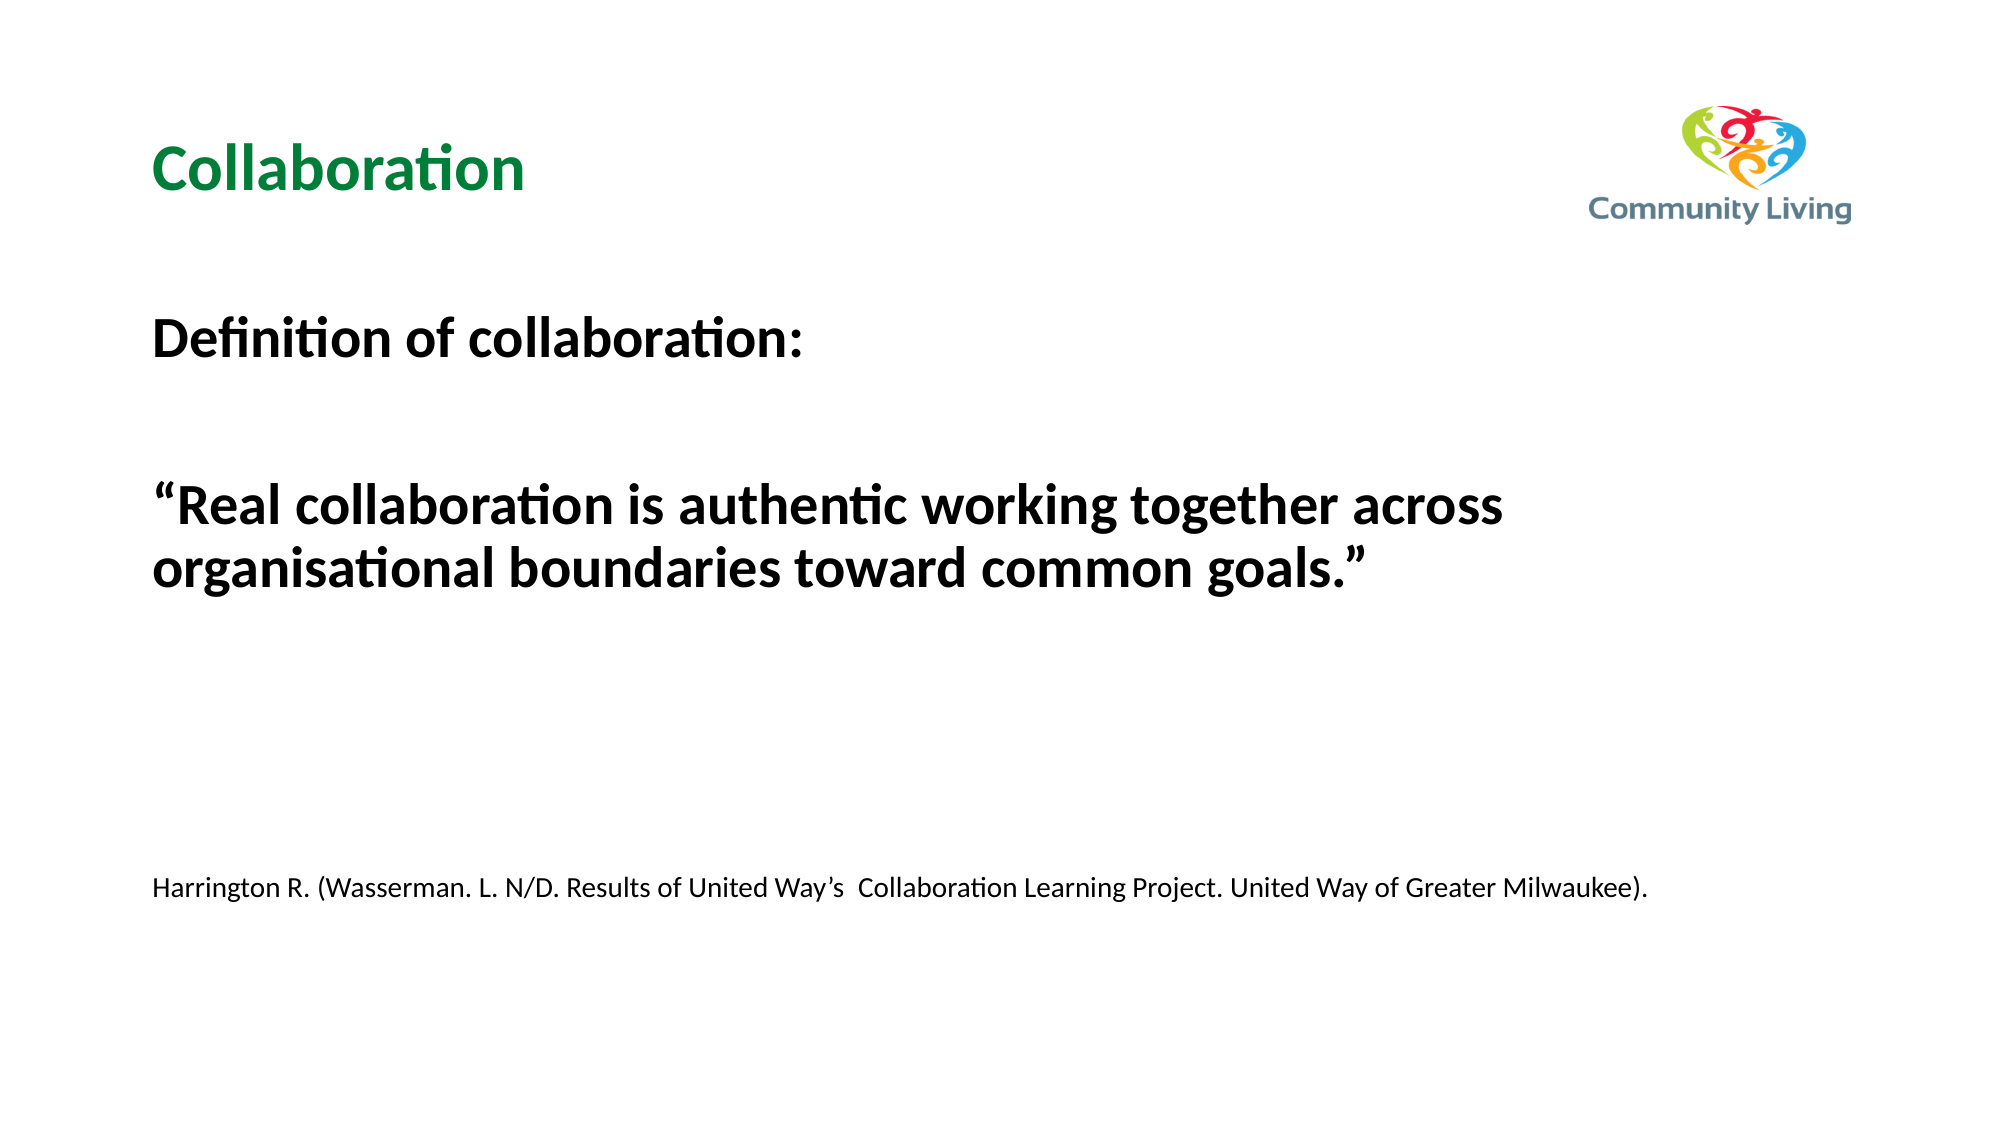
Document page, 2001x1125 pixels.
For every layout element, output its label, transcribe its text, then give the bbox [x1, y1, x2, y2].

picture [1589, 106, 1851, 225]
list Definition of collaboration: “Real collaboration is authentic working together across organisational boundaries toward common goals.” Harrington R. (Wasserman. L. N/D. Results of United Way’s Collaboration Learning Project. United Way of Greater Milwaukee). [137, 299, 1863, 1014]
title Collaboration [137, 59, 1863, 278]
